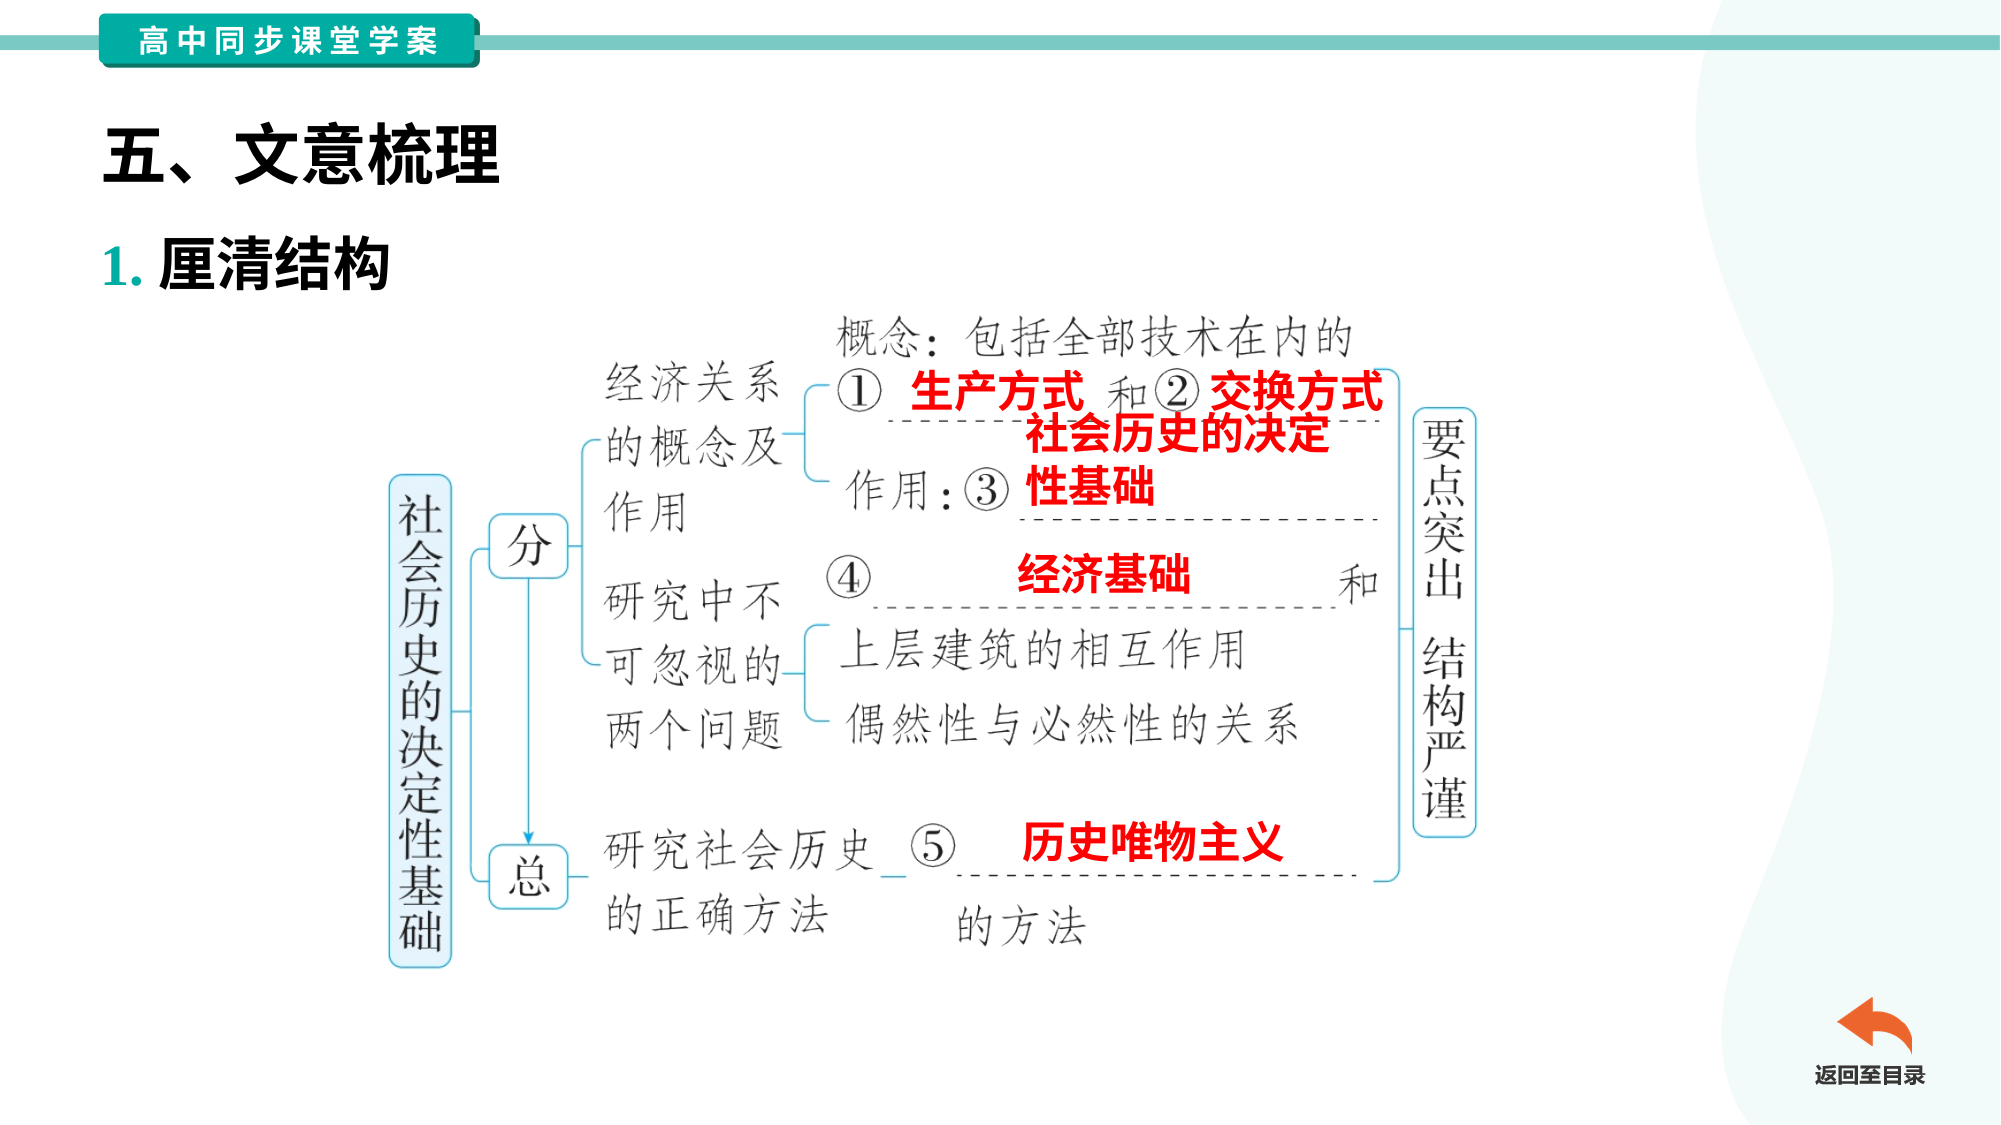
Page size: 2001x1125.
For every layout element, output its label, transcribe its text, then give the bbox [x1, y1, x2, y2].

picture [0, 0, 2000, 1125]
text_box 五、文意梳理 [100, 76, 1899, 192]
text_box 1.厘清结构 [100, 192, 1899, 297]
